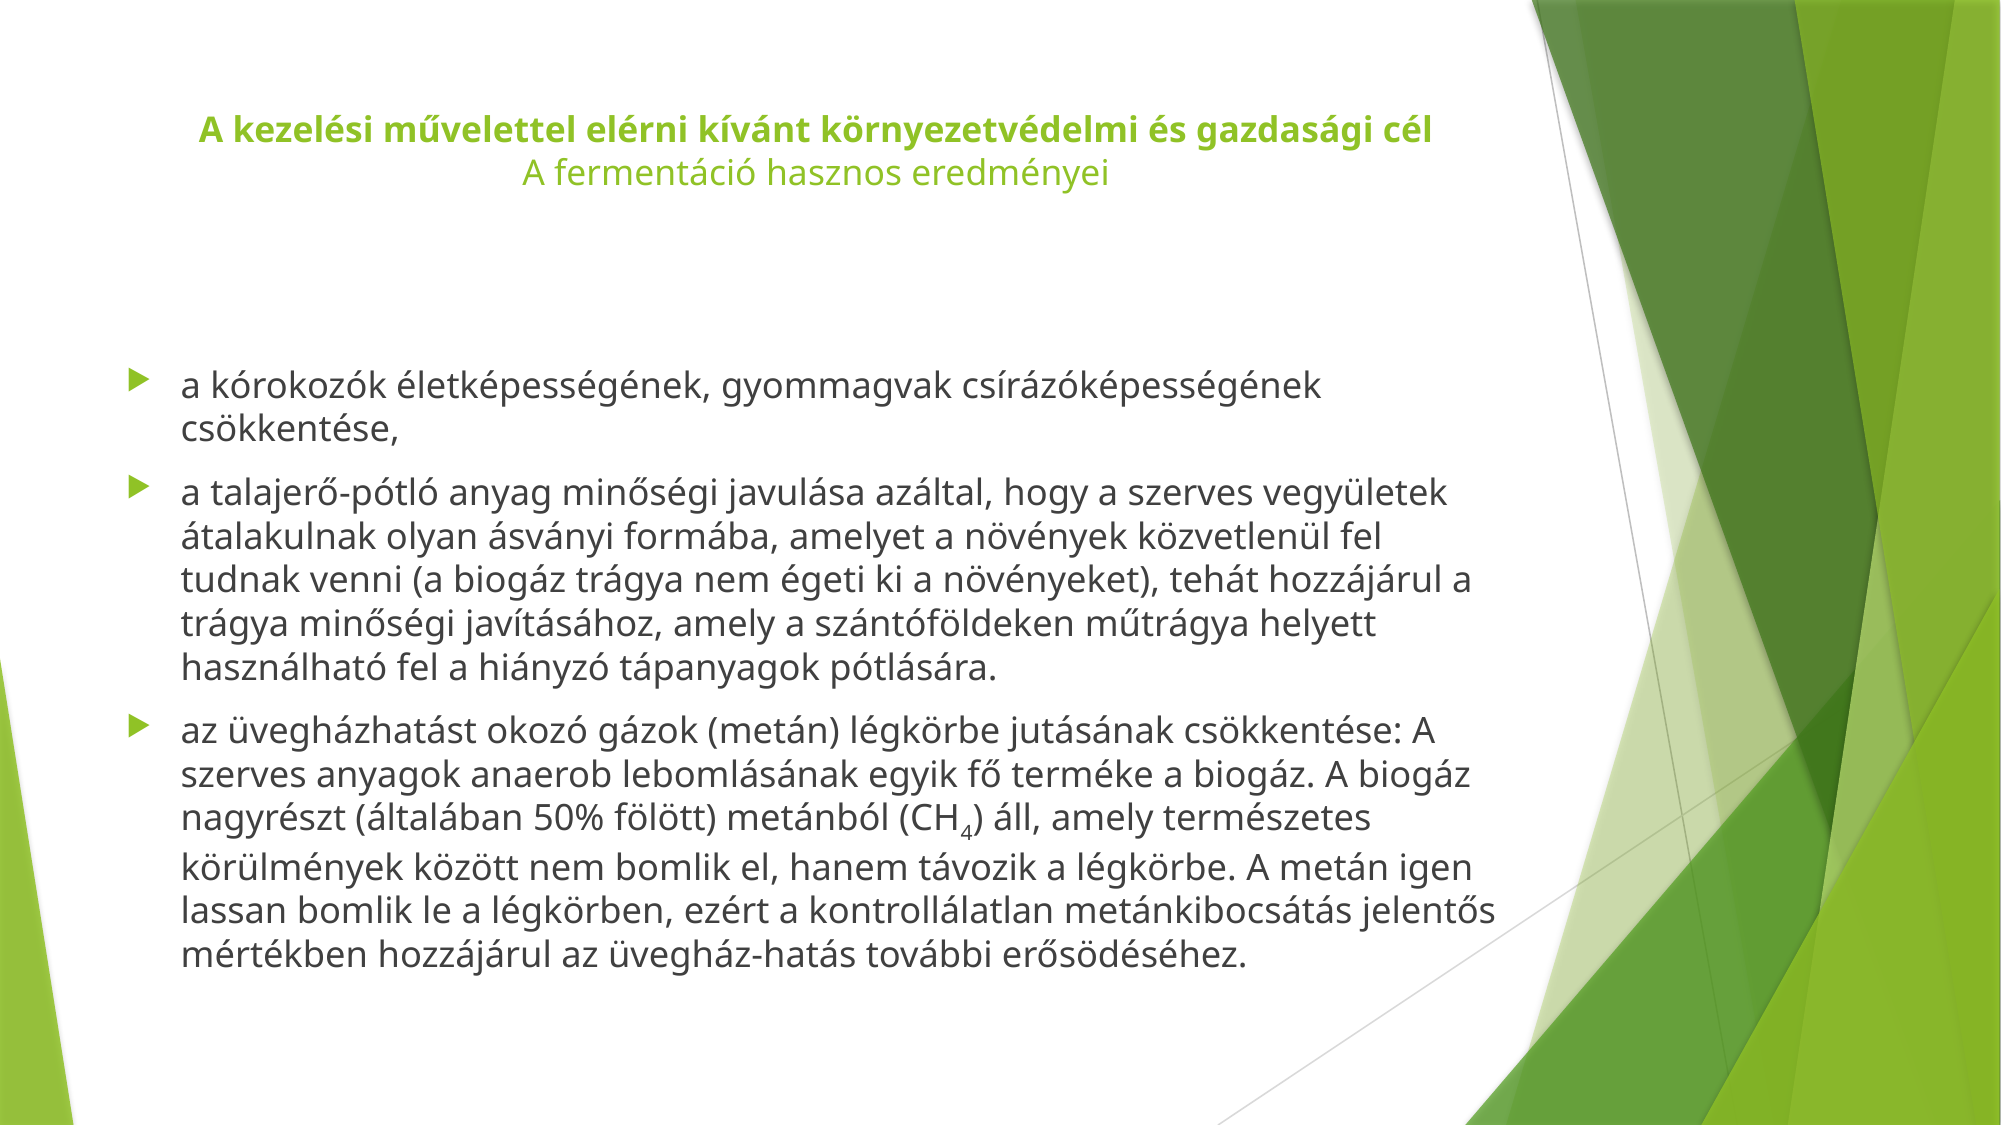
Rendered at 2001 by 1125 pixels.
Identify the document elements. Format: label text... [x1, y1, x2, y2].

list a kórokozók életképességének, gyommagvak csírázóképességének csökkentése, a talajerő-pótló anyag minőségi javulása azáltal, hogy a szerves vegyületek átalakulnak olyan ásványi formába, amelyet a növények közvetlenül fel tudnak venni (a biogáz trágya nem égeti ki a növényeket), tehát hozzájárul a trágya minőségi javításához, amely a szántóföldeken műtrágya helyett használható fel a hiányzó tápanyagok pótlására. az üvegházhatást okozó gázok (metán) légkörbe jutásának csökkentése: A szerves anyagok anaerob lebomlásának egyik fő terméke a biogáz. A biogáz nagyrészt (általában 50% fölött) metánból (CH4) áll, amely természetes körülmények között nem bomlik el, hanem távozik a légkörbe. A metán igen lassan bomlik le a légkörben, ezért a kontrollálatlan metánkibocsátás jelentős mértékben hozzájárul az üvegház-hatás további erősödéséhez. [111, 354, 1522, 992]
title A kezelési művelettel elérni kívánt környezetvédelmi és gazdasági cél A fermentáció hasznos eredményei [111, 99, 1522, 317]
